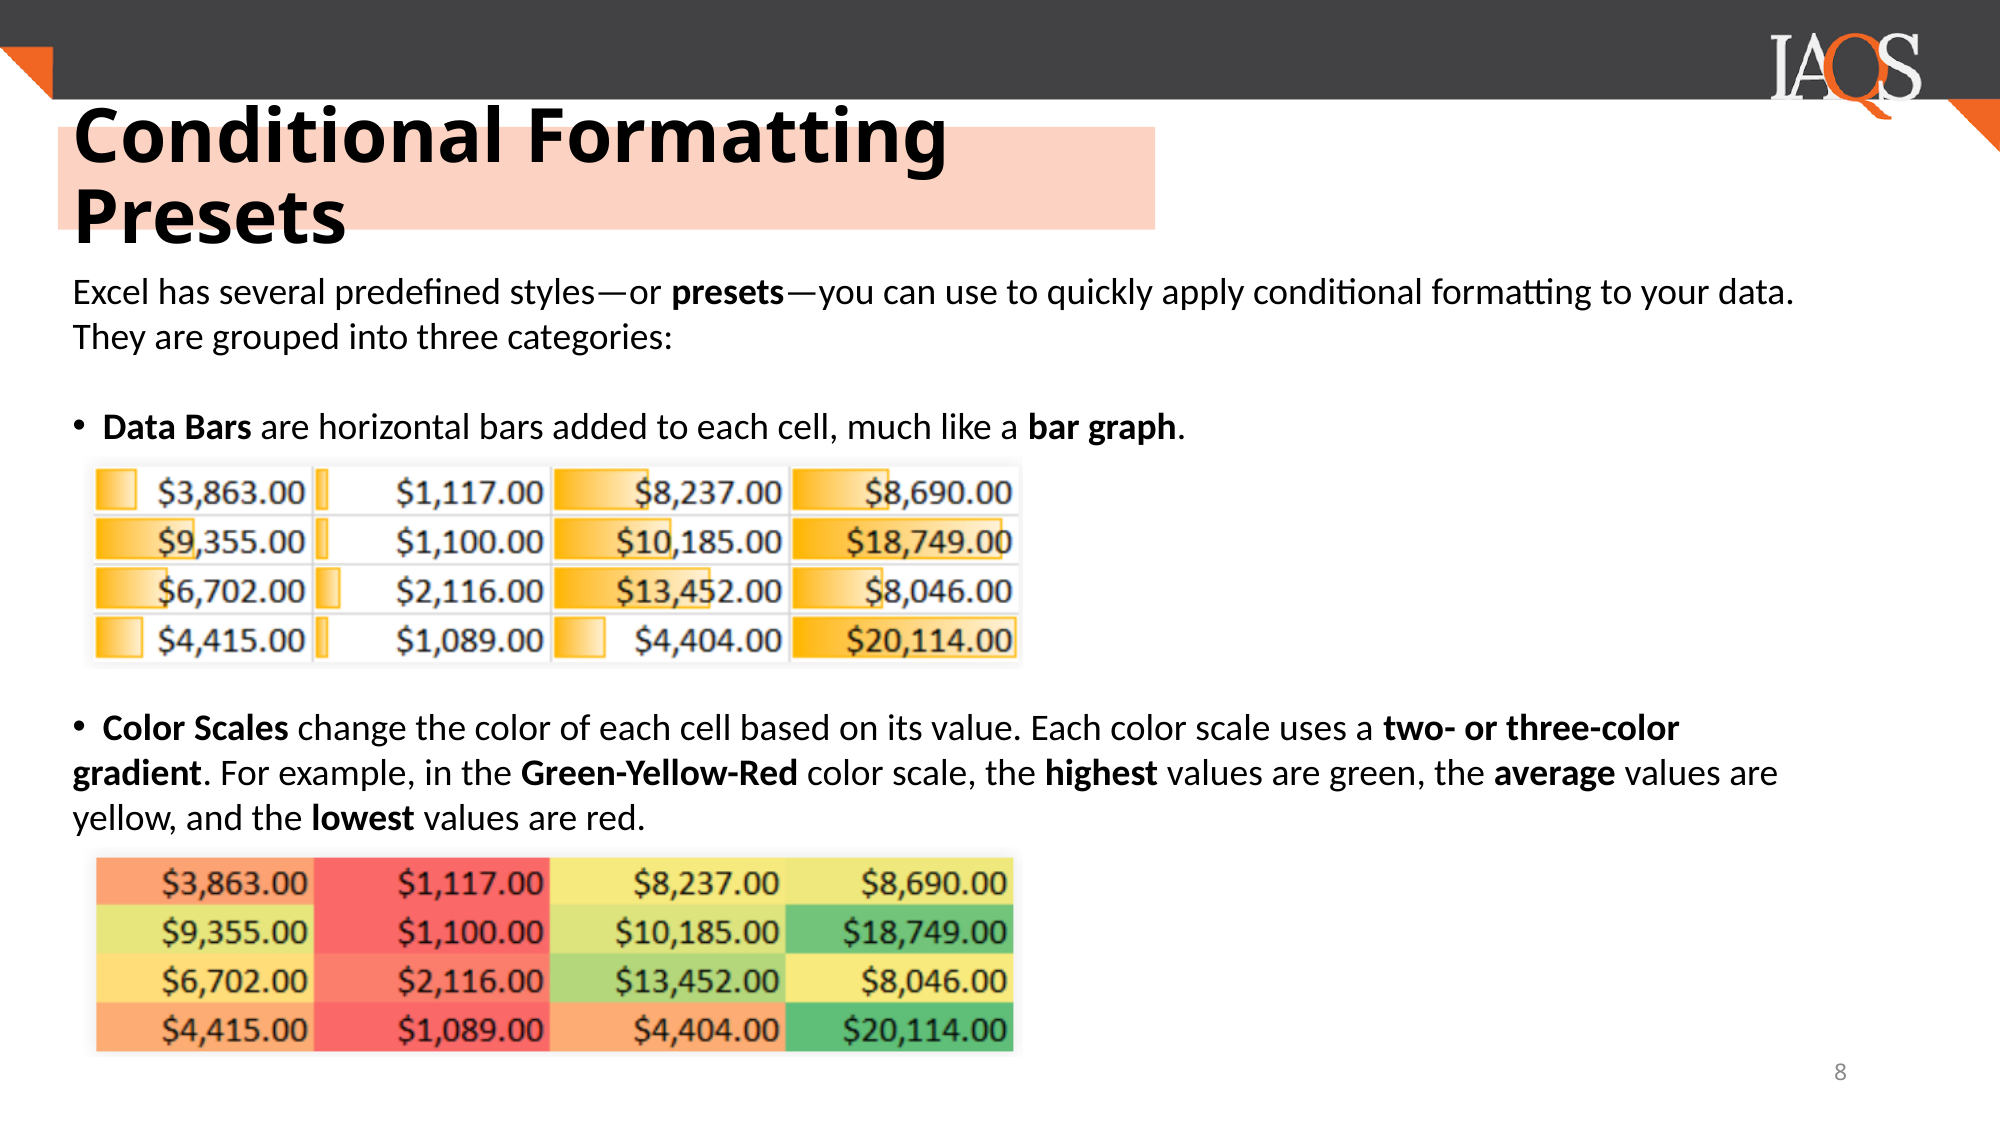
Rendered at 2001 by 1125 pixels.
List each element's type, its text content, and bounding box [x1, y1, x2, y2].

picture [0, 0, 2000, 152]
text_box Color Scales change the color of each cell based on its value. Each color scale uses a two- or three-color gradient. For example, in the Green-Yellow-Red color scale, the highest values are green, the average values are yellow, and the lowest values are red. [57, 695, 1807, 846]
title Conditional Formatting Presets [57, 126, 1156, 230]
slide_number ‹#› [1412, 1042, 1863, 1103]
picture [83, 846, 1024, 1058]
text_box Excel has several predefined styles—or presets—you can use to quickly apply conditional formatting to your data. They are grouped into three categories: Data Bars are horizontal bars added to each cell, much like a bar graph. [57, 259, 1863, 455]
picture [83, 455, 1024, 669]
